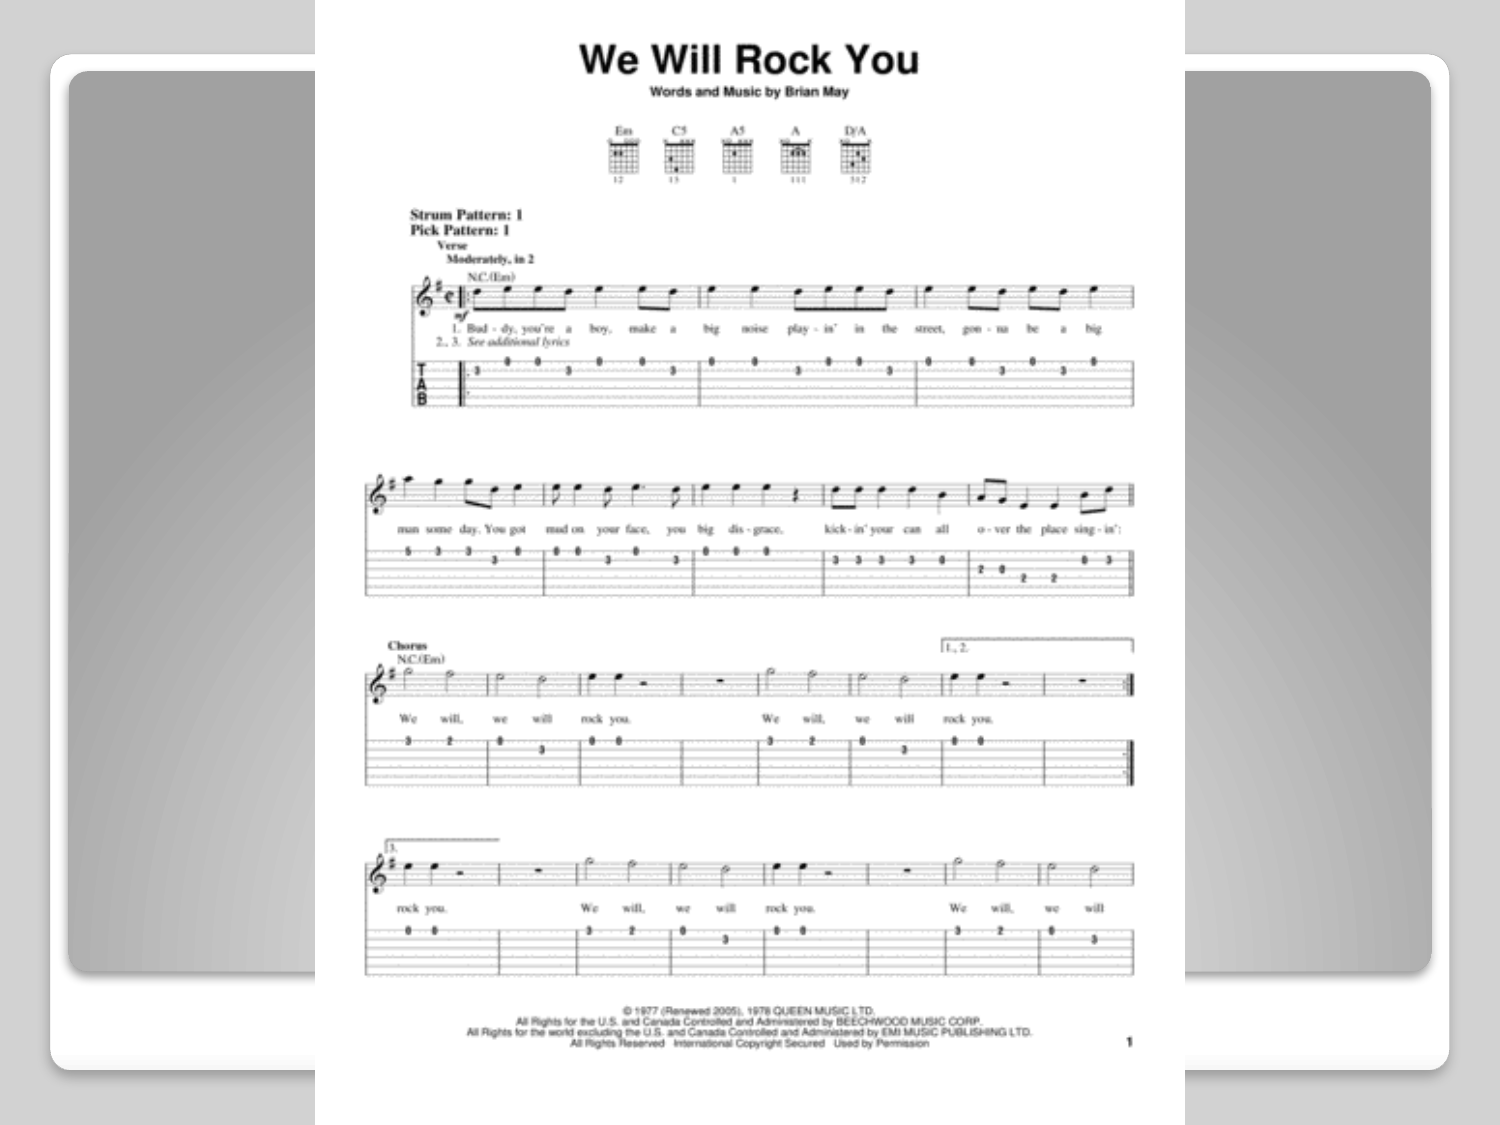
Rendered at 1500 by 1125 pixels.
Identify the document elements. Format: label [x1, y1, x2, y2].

list [314, 0, 1186, 1125]
